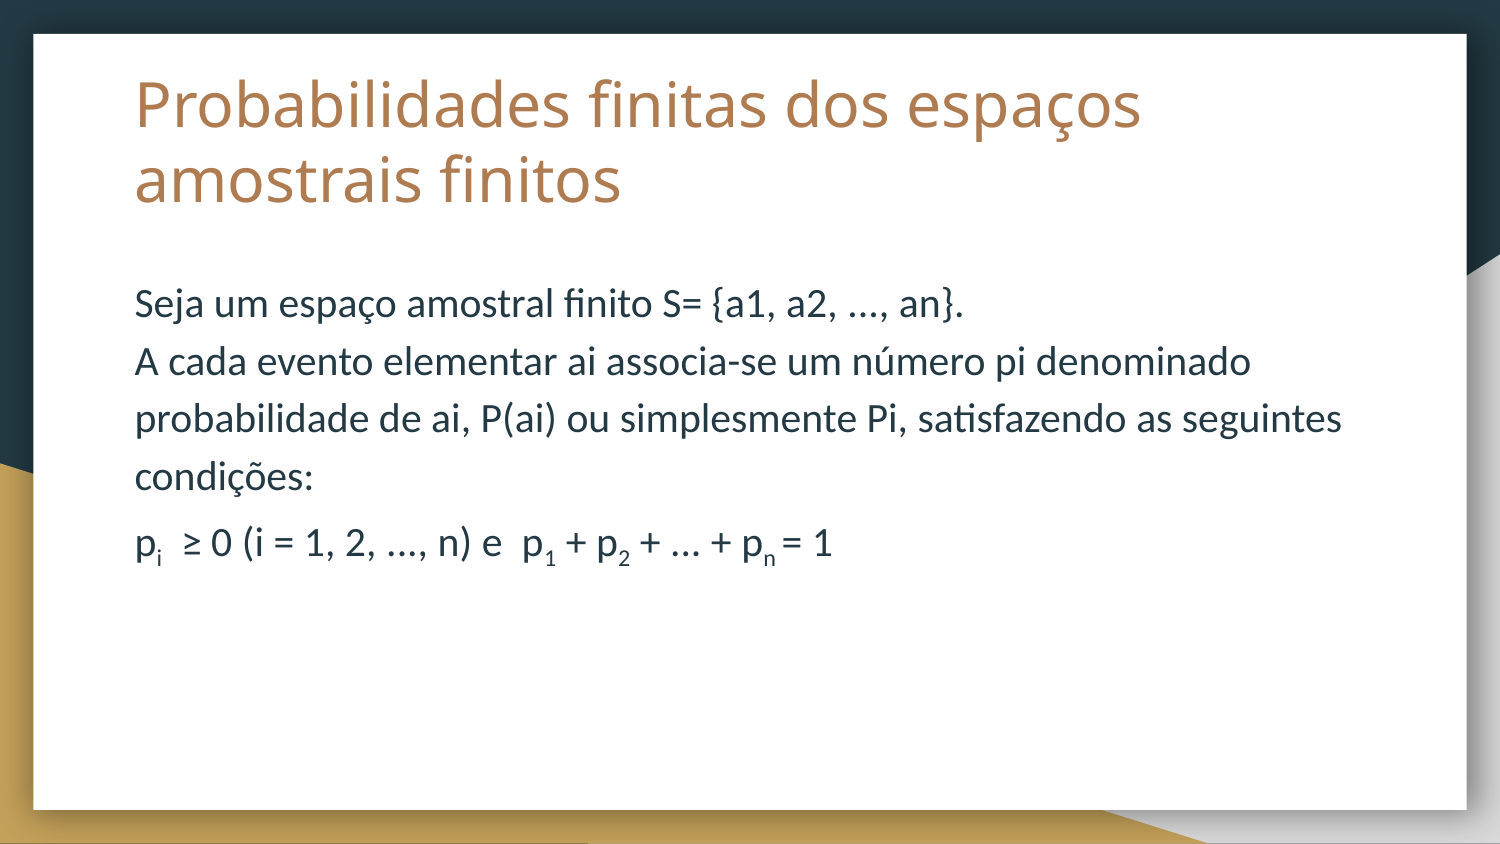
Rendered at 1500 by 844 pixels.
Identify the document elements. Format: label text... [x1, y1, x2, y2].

list Seja um espaço amostral finito S= {a1, a2, ..., an}. A cada evento elementar ai associa-se um número pi denominado probabilidade de ai, P(ai) ou simplesmente Pi, satisfazendo as seguintes condições: [119, 253, 1381, 491]
title Probabilidades finitas dos espaços amostrais finitos [119, 50, 1381, 155]
list pi ≥ 0 (i = 1, 2, ..., n) e p1 + p2 + ... + pn = 1 [119, 491, 1381, 739]
